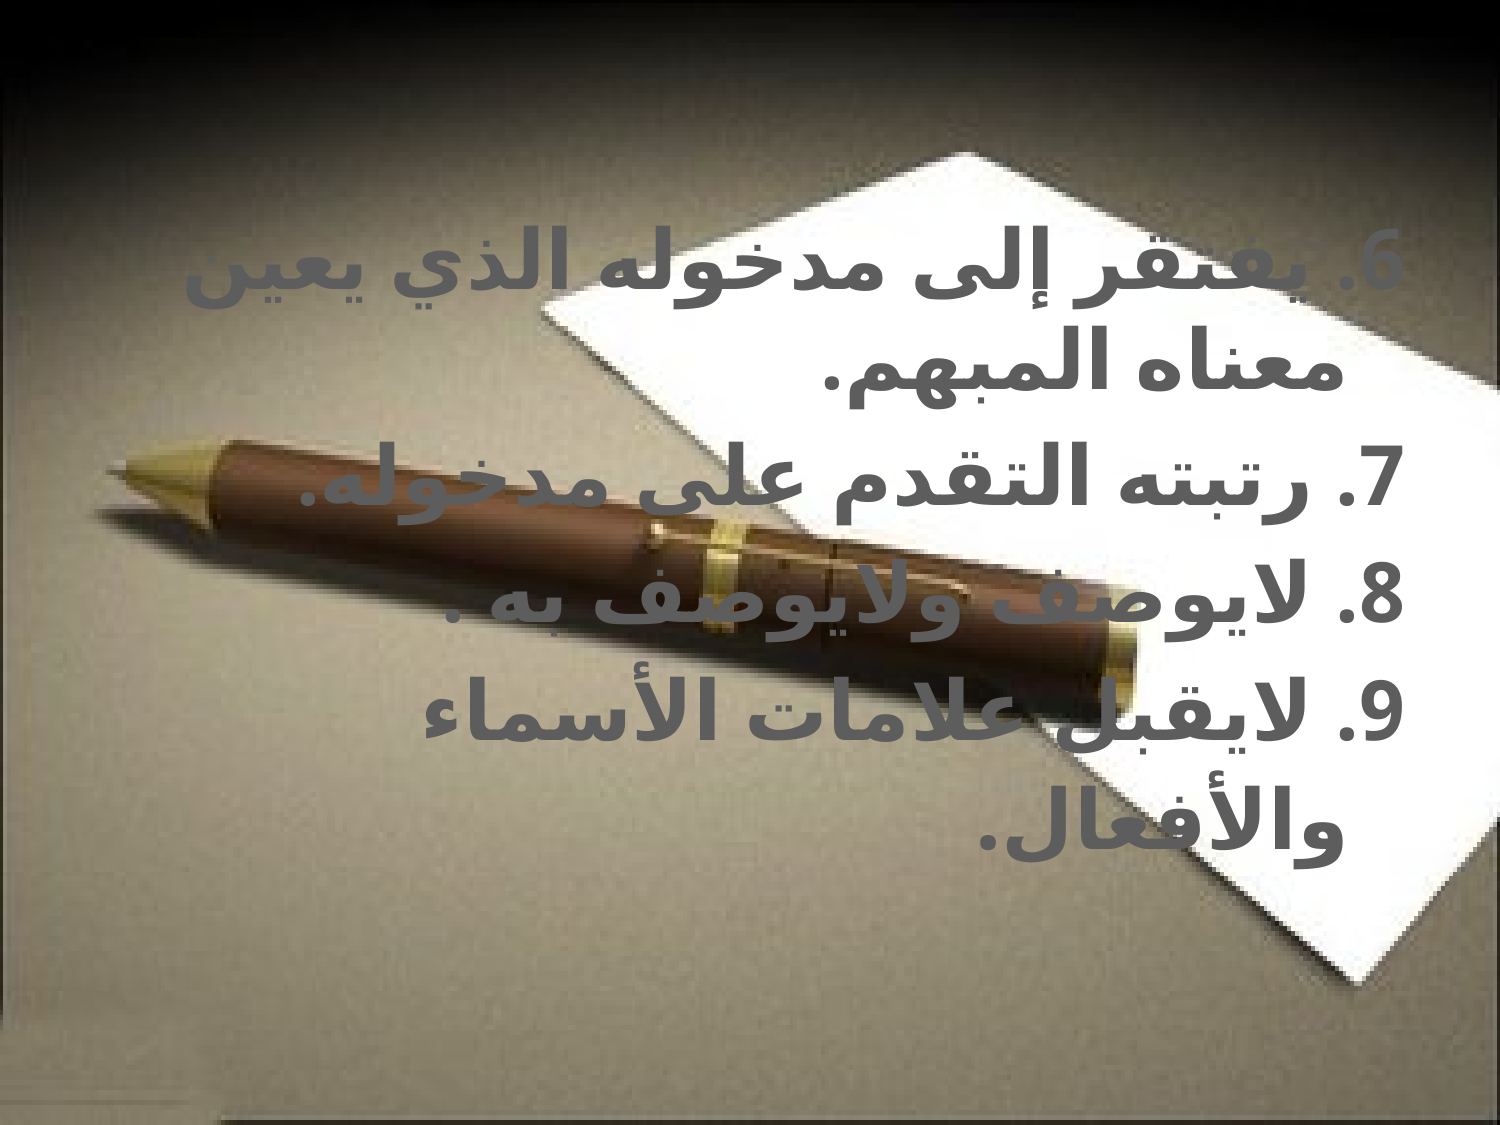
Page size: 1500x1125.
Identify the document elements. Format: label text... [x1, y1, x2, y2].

list 6. يفتقر إلى مدخوله الذي يعين معناه المبهم. 7. رتبته التقدم على مدخوله. 8. لايوصف ولايوصف به . 9. لايقبل علامات الأسماء والأفعال. [70, 82, 1421, 1005]
picture [0, 0, 1500, 1125]
